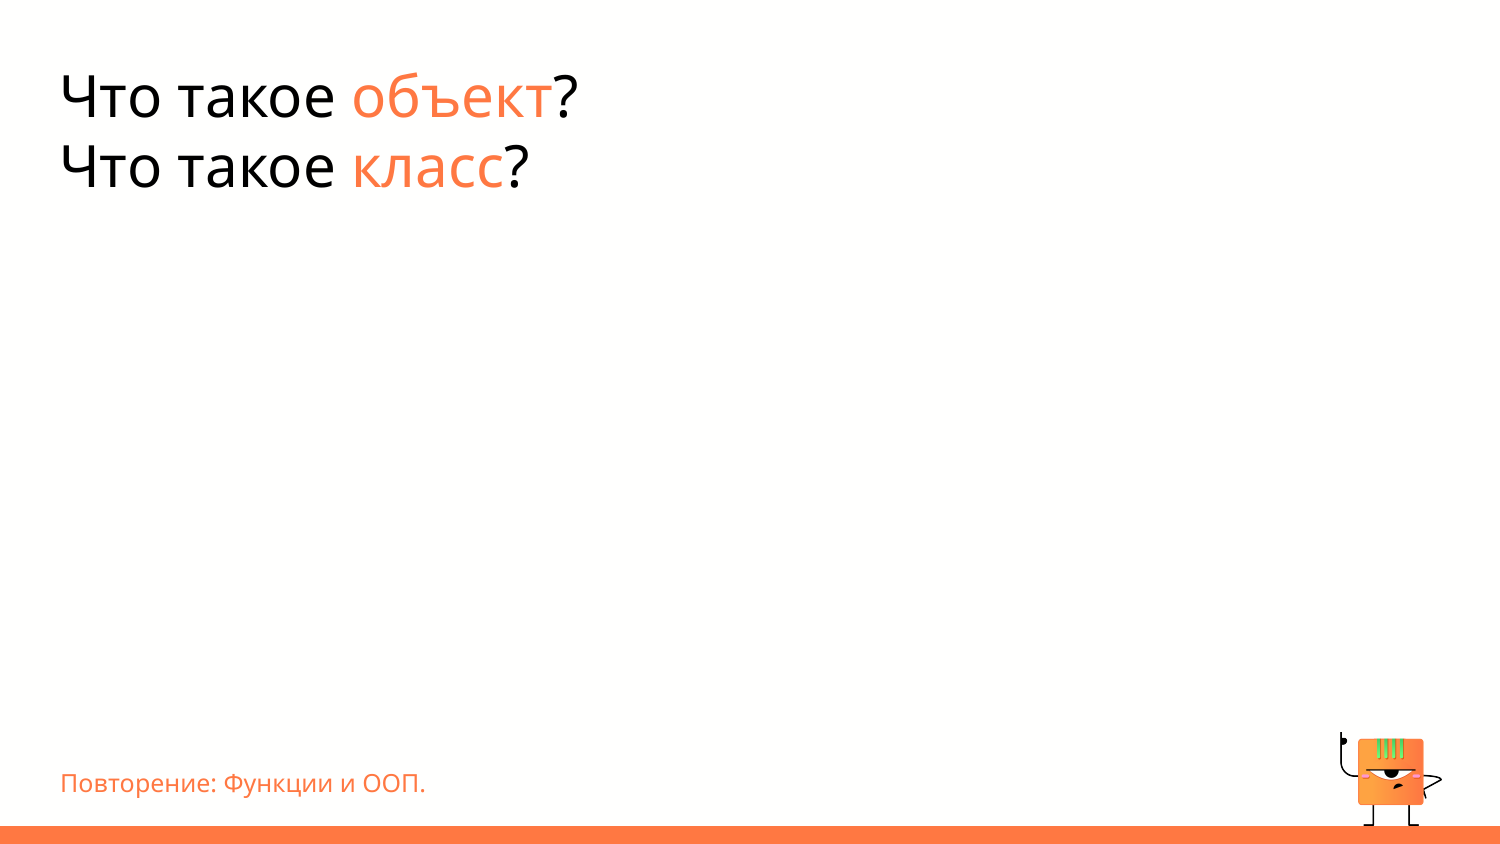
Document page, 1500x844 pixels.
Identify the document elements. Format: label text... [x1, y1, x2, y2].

picture [1339, 732, 1442, 826]
title Что такое объект? Что такое класс? [59, 59, 1441, 150]
subtitle Повторение: Функции и ООП. [60, 767, 1233, 813]
